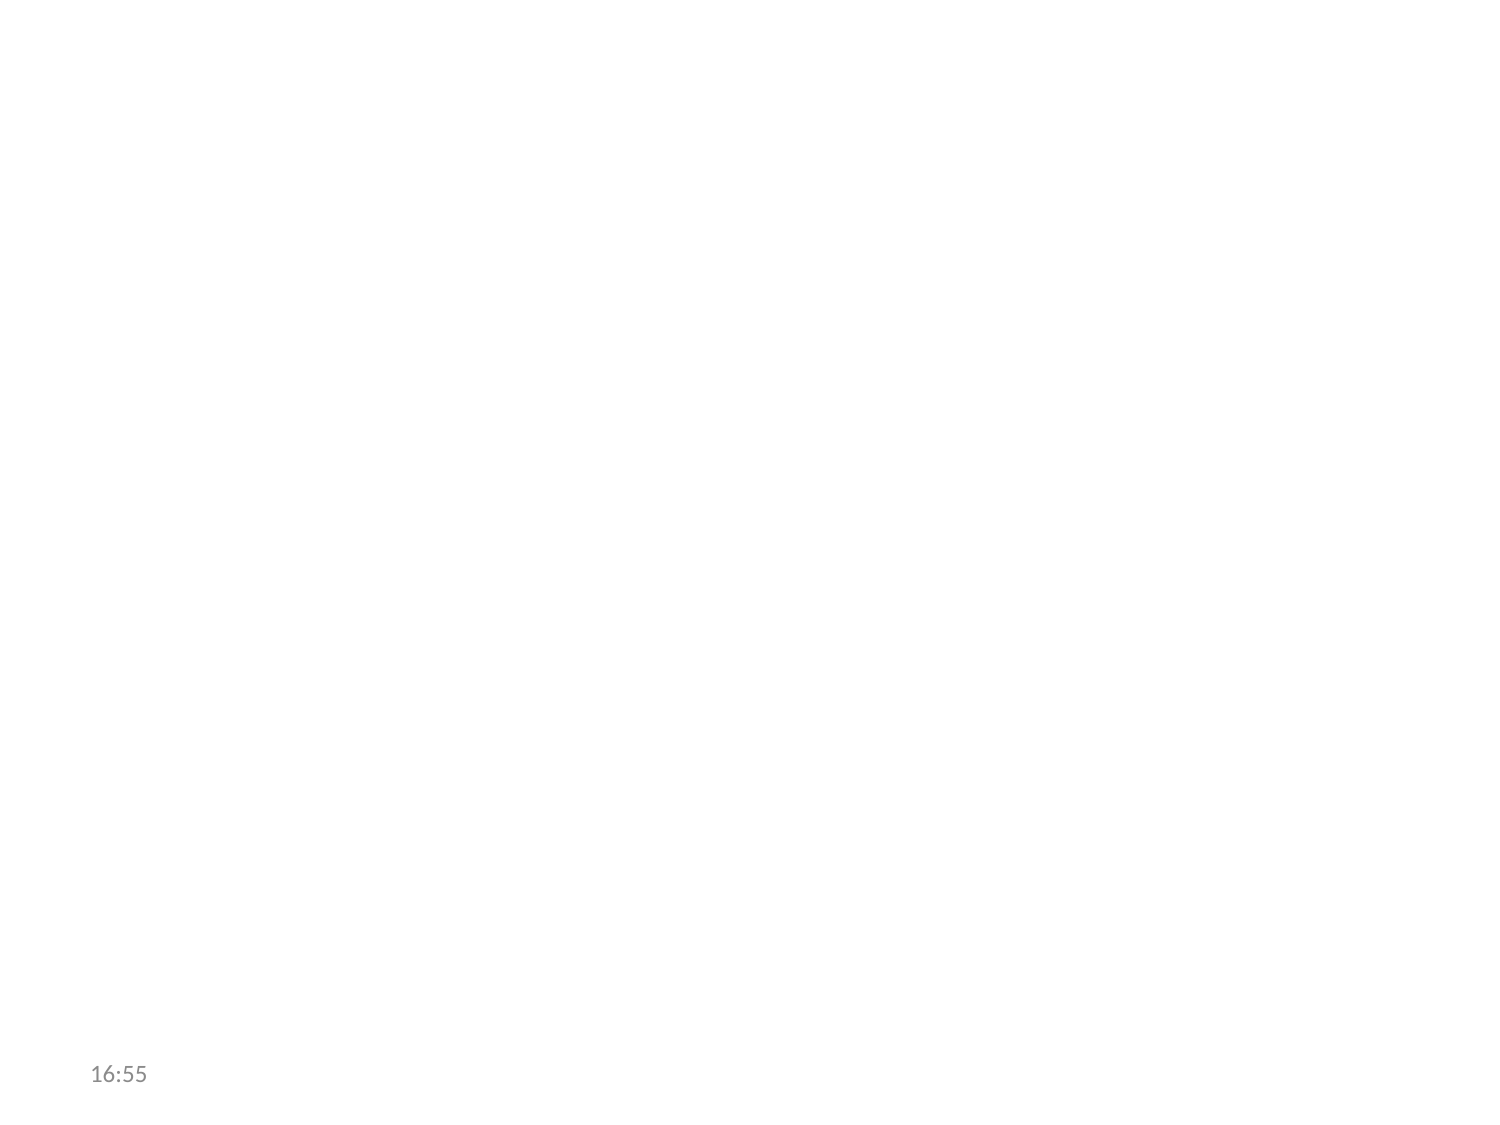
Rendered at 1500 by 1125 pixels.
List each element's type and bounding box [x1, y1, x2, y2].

slide_number [75, 1042, 425, 1103]
